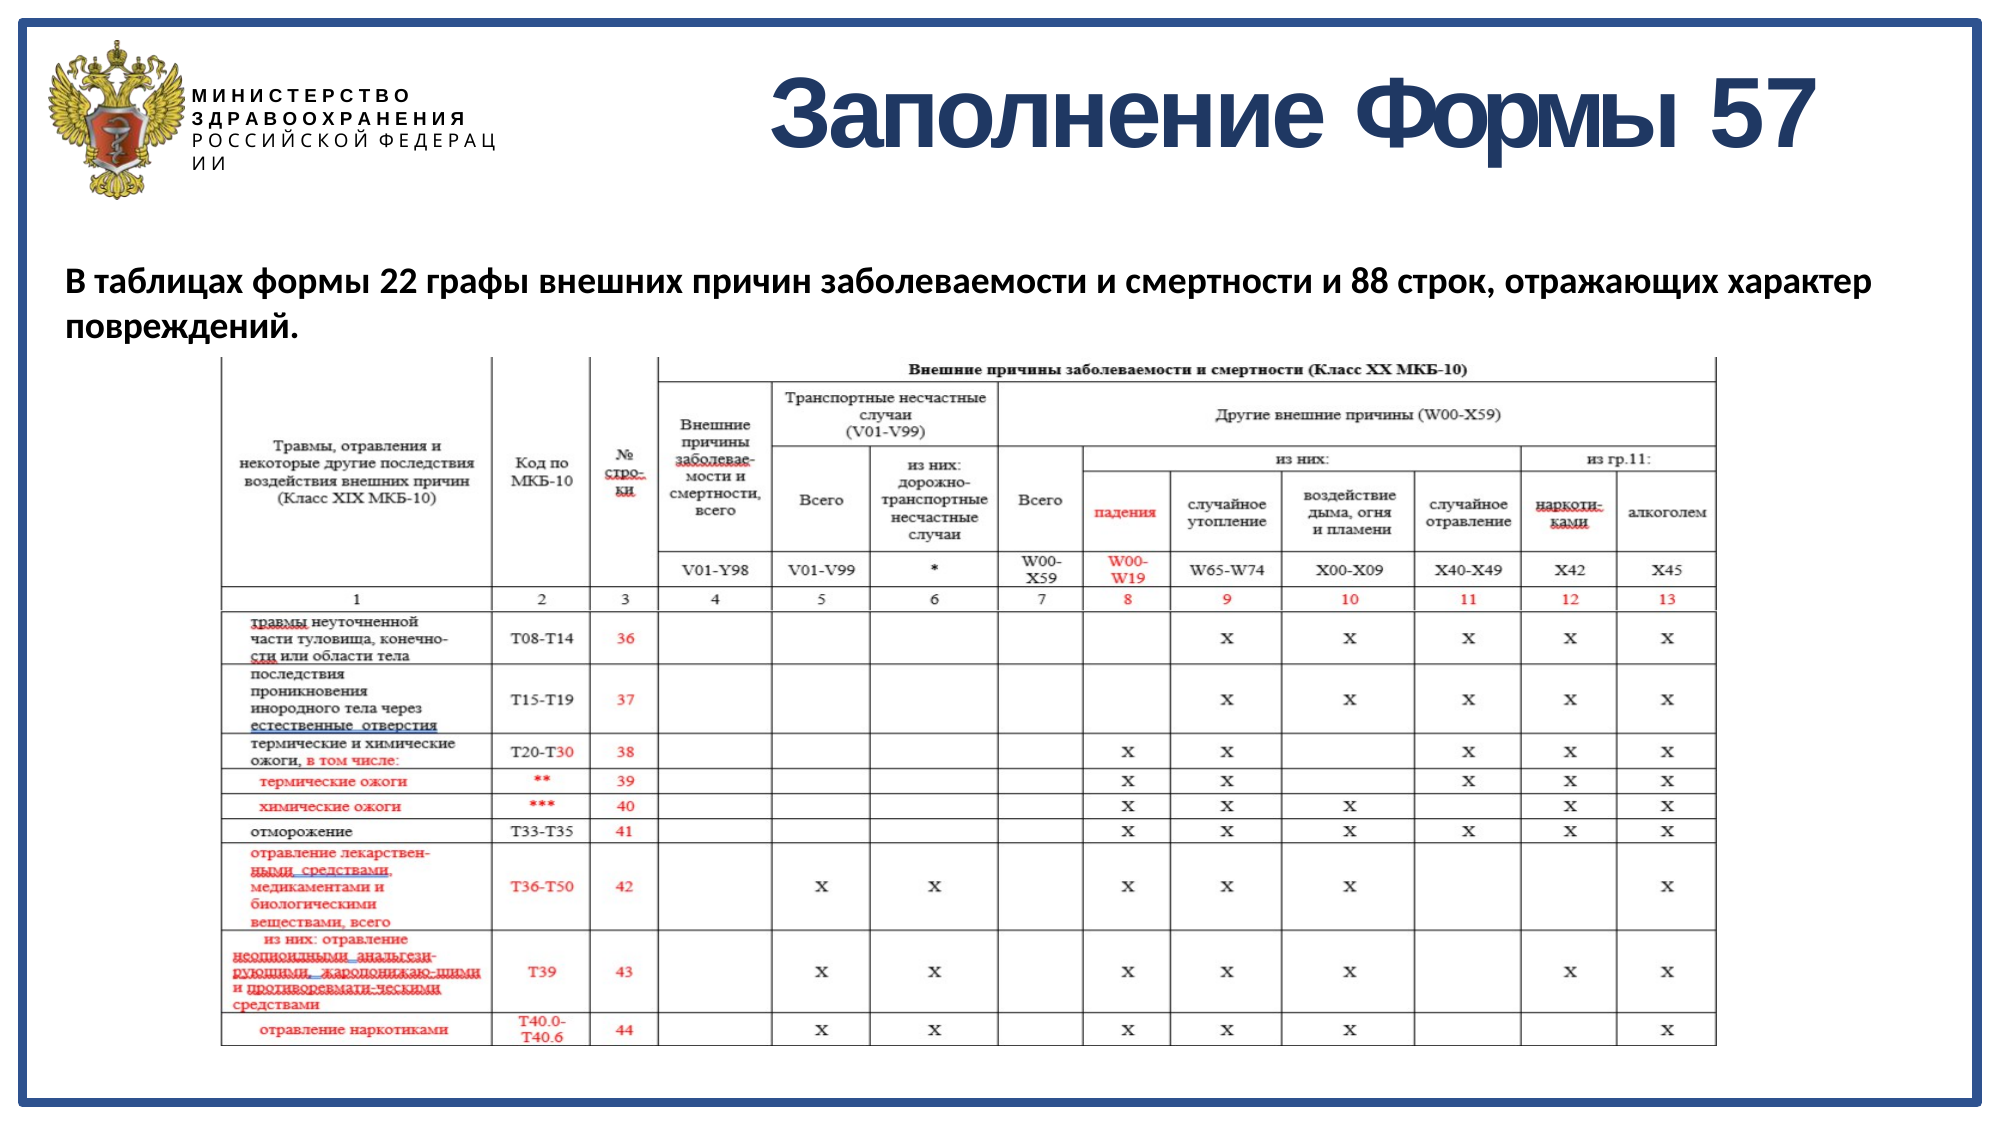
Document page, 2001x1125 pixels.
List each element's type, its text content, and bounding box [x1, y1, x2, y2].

picture [220, 356, 1717, 1046]
title Заполнение Формы 57 [687, 21, 1892, 236]
picture [48, 40, 185, 200]
text_box В таблицах формы 22 графы внешних причин заболеваемости и смертности и 88 строк, отражающих характер повреждений. [62, 254, 1877, 347]
text_box М И Н И С Т Е Р С Т В О З Д Р А В О О Х Р А Н Е Н И Я Р О С С И Й С К О Й Ф Е Д Е Р А Ц И И [189, 81, 503, 174]
